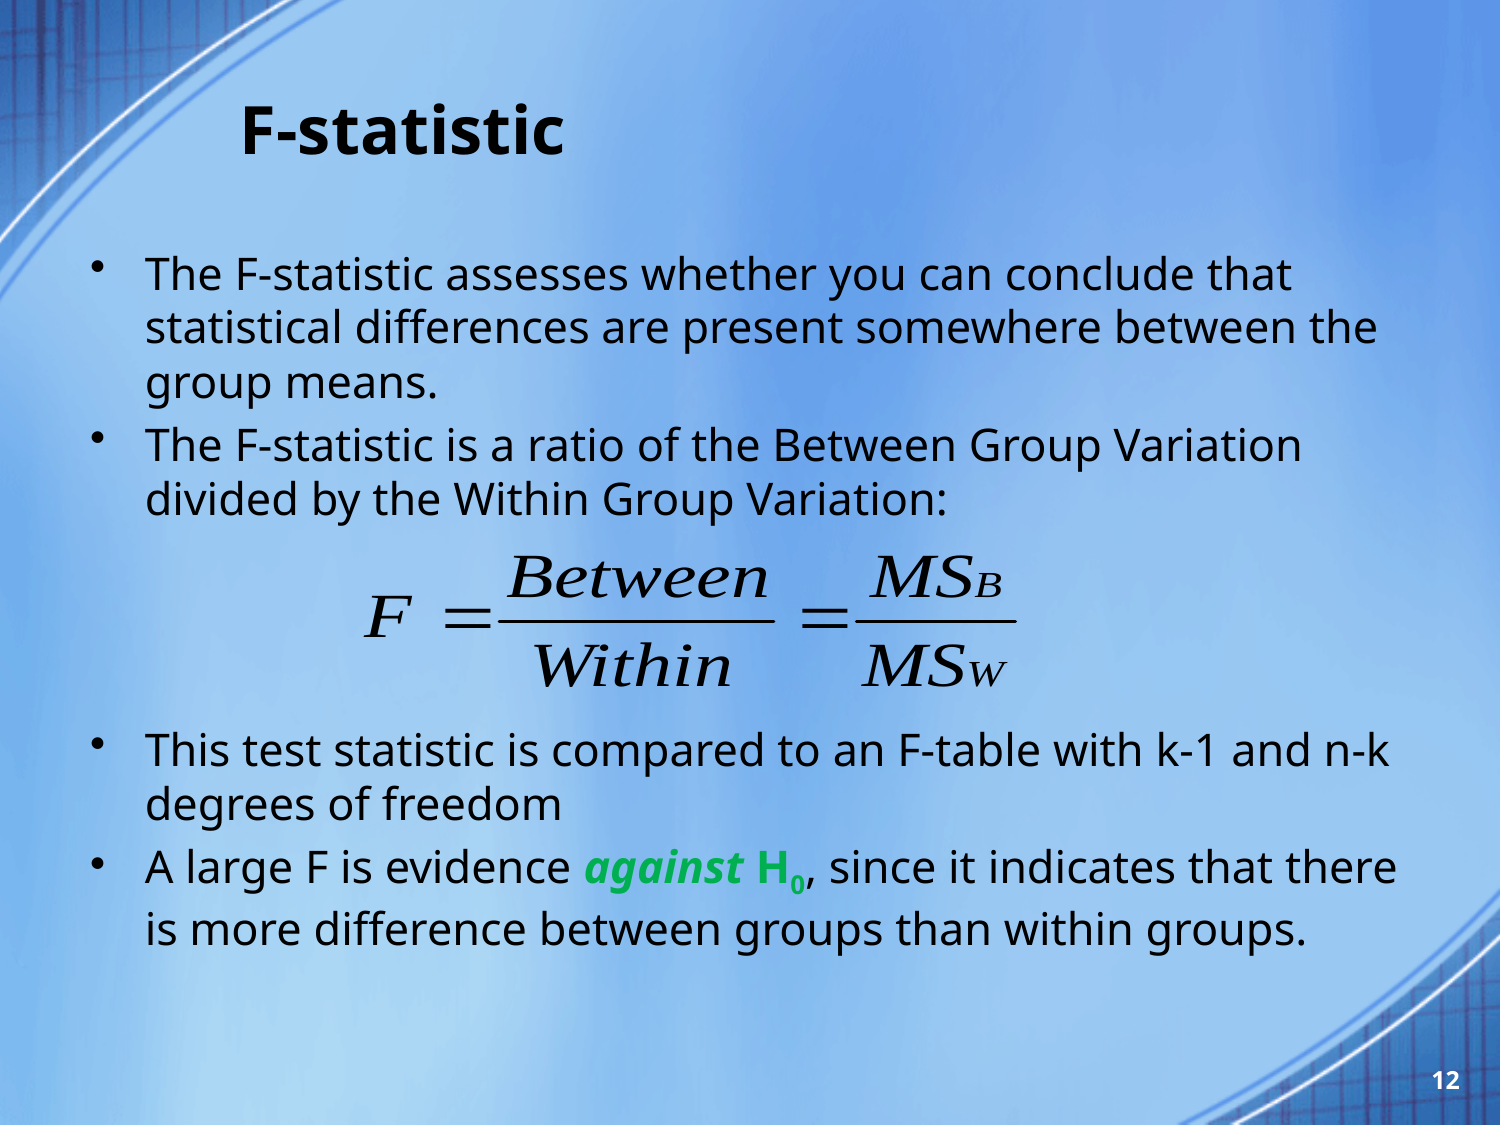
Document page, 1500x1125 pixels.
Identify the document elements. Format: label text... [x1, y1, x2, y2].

picture [0, 0, 1500, 1125]
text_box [349, 537, 1032, 701]
slide_number 12 [1162, 1049, 1476, 1113]
title F-statistic [224, 62, 1351, 176]
list The F-statistic assesses whether you can conclude that statistical differences are present somewhere between the group means. The F-statistic is a ratio of the Between Group Variation divided by the Within Group Variation: This test statistic is compared to an F-table with k-1 and n-k degrees of freedom A large F is evidence against H0, since it indicates that there is more difference between groups than within groups. [74, 237, 1426, 1006]
